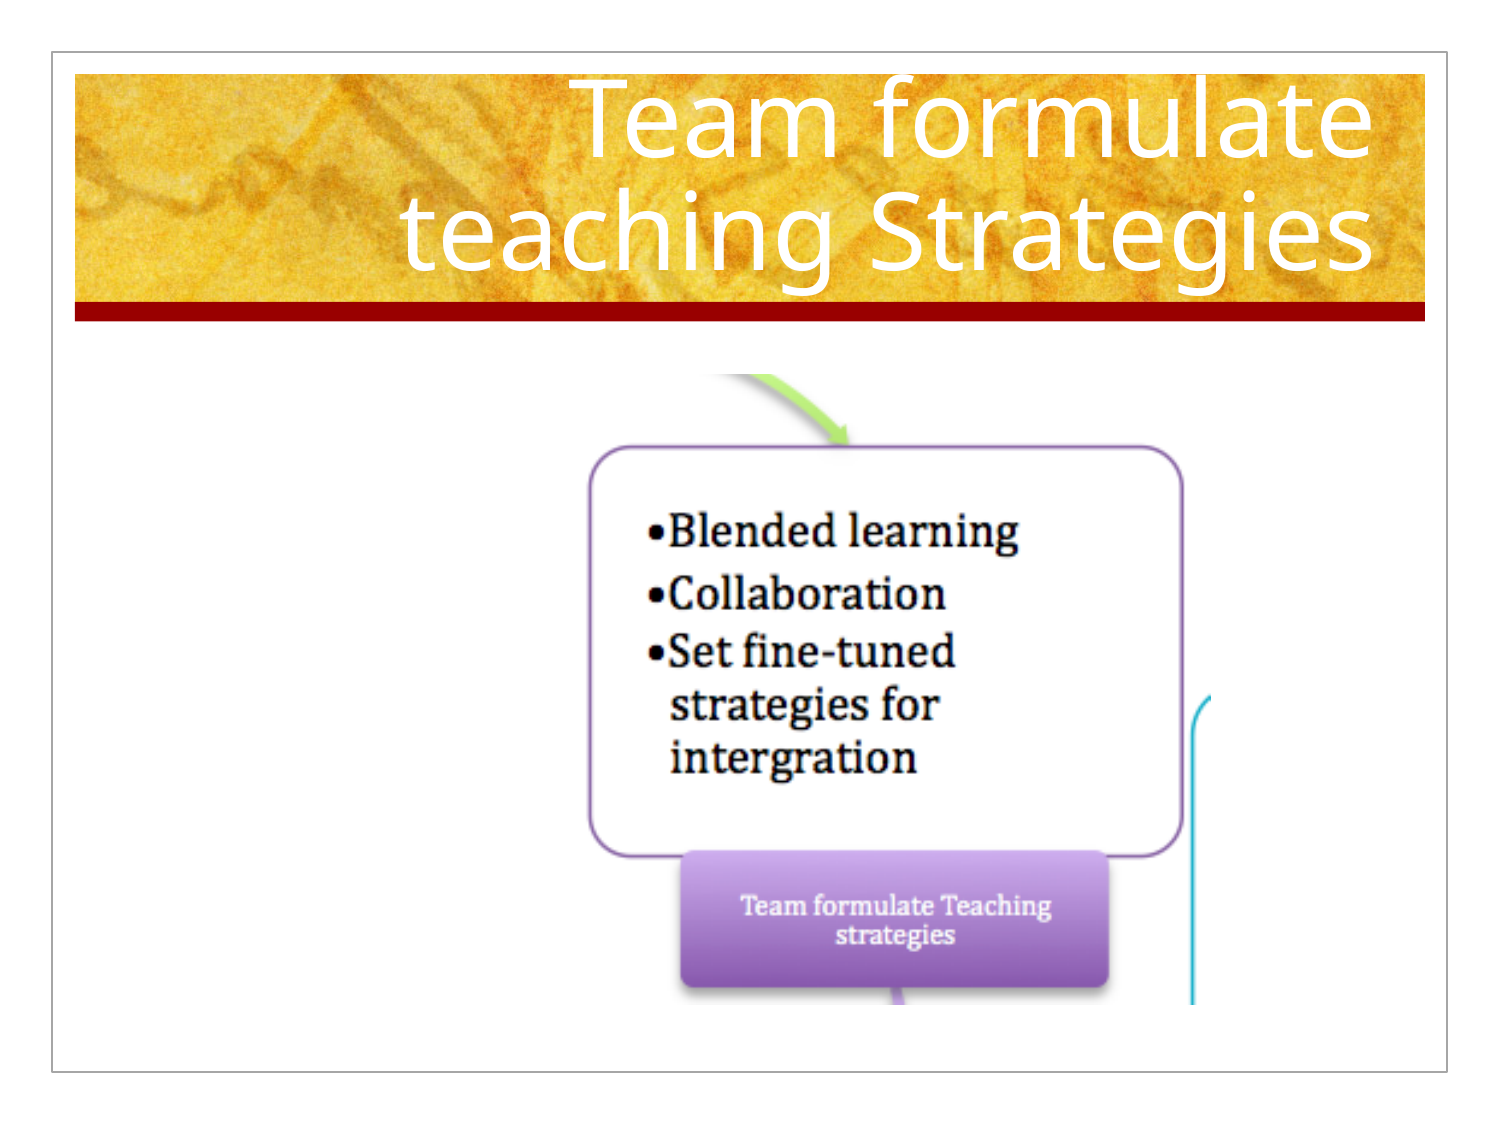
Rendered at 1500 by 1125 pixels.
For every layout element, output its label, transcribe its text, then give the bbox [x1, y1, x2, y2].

picture [75, 74, 1425, 301]
title Team formulate teaching Strategies [108, 74, 1392, 292]
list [374, 374, 1393, 1006]
